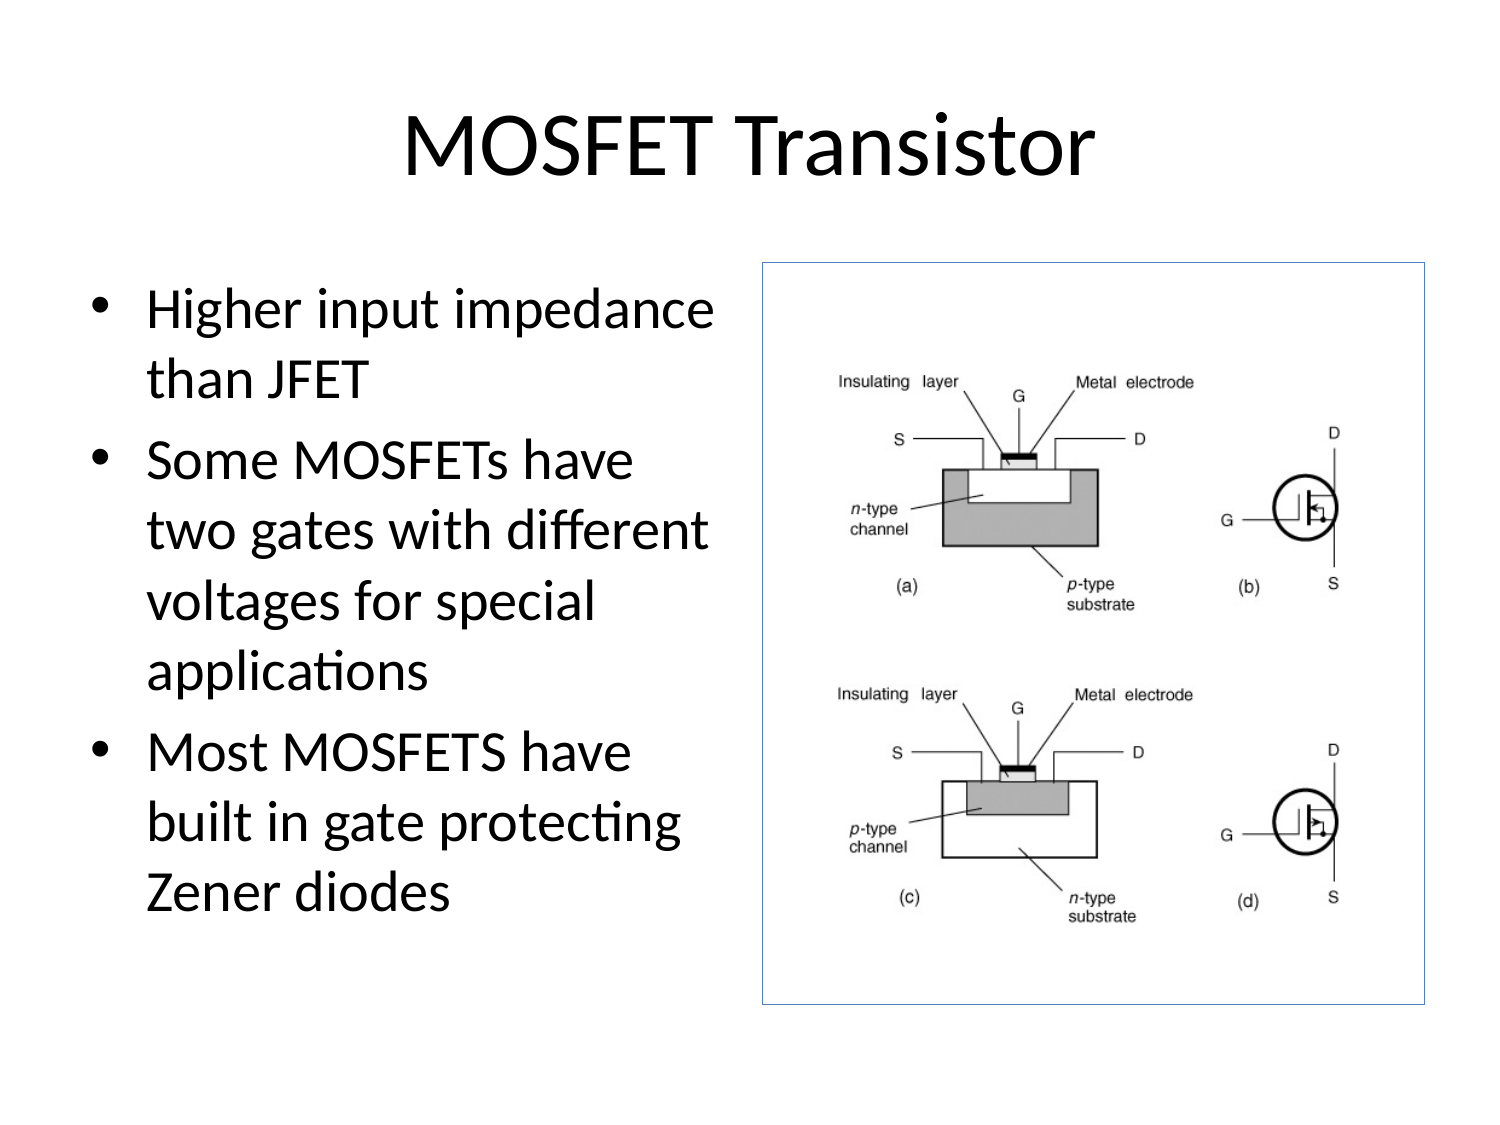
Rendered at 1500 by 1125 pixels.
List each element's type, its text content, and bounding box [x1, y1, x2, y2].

list [762, 262, 1425, 1005]
title MOSFET Transistor [75, 45, 1425, 233]
list Higher input impedance than JFET Some MOSFETs have two gates with different voltages for special applications Most MOSFETS have built in gate protecting Zener diodes [75, 262, 738, 1005]
picture [837, 374, 1341, 924]
